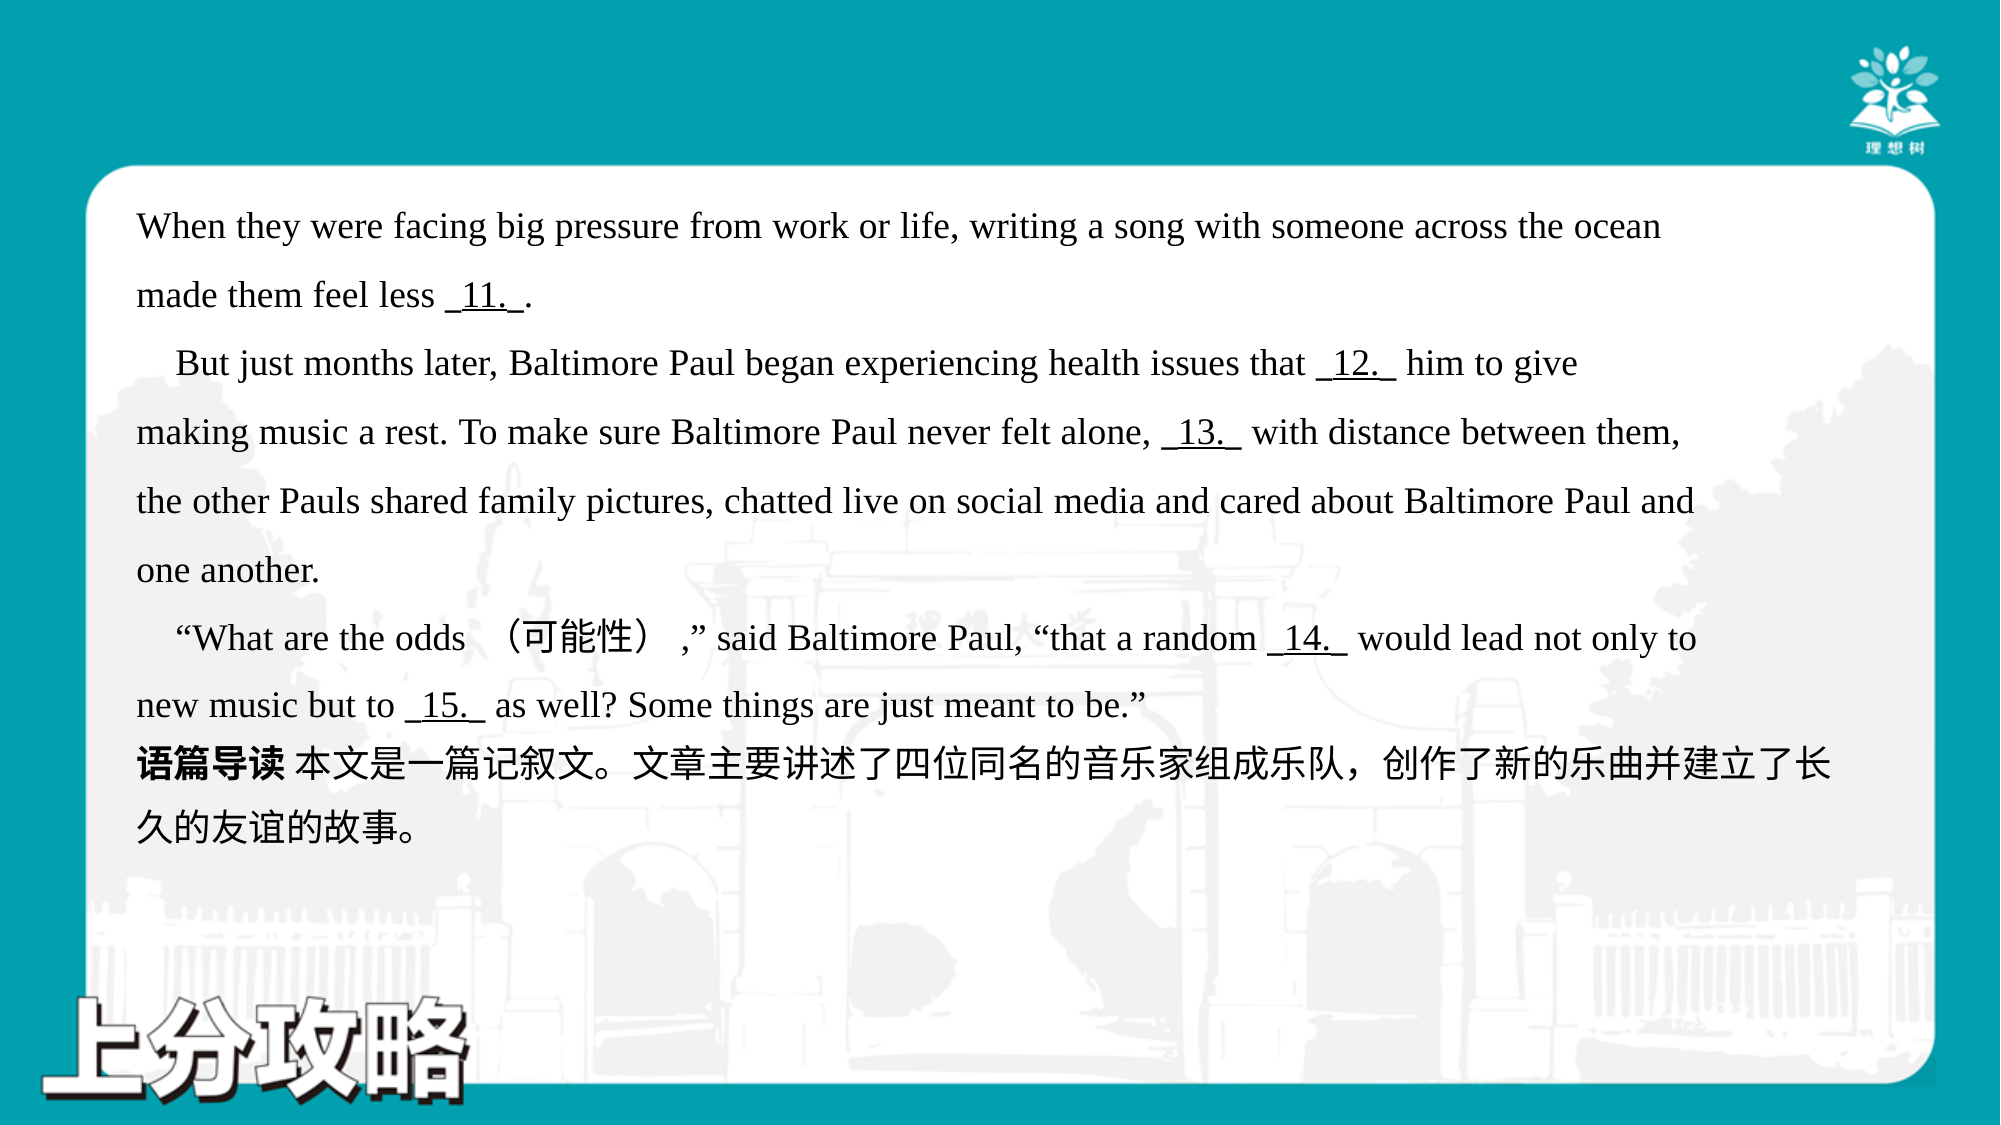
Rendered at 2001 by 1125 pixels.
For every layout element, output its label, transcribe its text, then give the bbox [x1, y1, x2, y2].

text_box 语篇导读 本文是一篇记叙文。文章主要讲述了四位同名的音乐家组成乐队，创作了新的乐曲并建立了长 久的友谊的故事。 [136, 715, 1865, 843]
picture [0, 0, 2000, 1125]
text_box When they were facing big pressure from work or life, writing a song with someone across the ocean made them feel less _11._. But just months later, Baltimore Paul began experiencing health issues that _12._ him to give making music a rest. To make sure Baltimore Paul never felt alone, _13._ with distance between them, the other Pauls shared family pictures, chatted live on social media and cared about Baltimore Paul and one another. “What are the odds （可能性）,” said Baltimore Paul, “that a random _14._ would lead not only to new music but to _15._ as well? Some things are just meant to be.”#5 [136, 177, 1865, 715]
